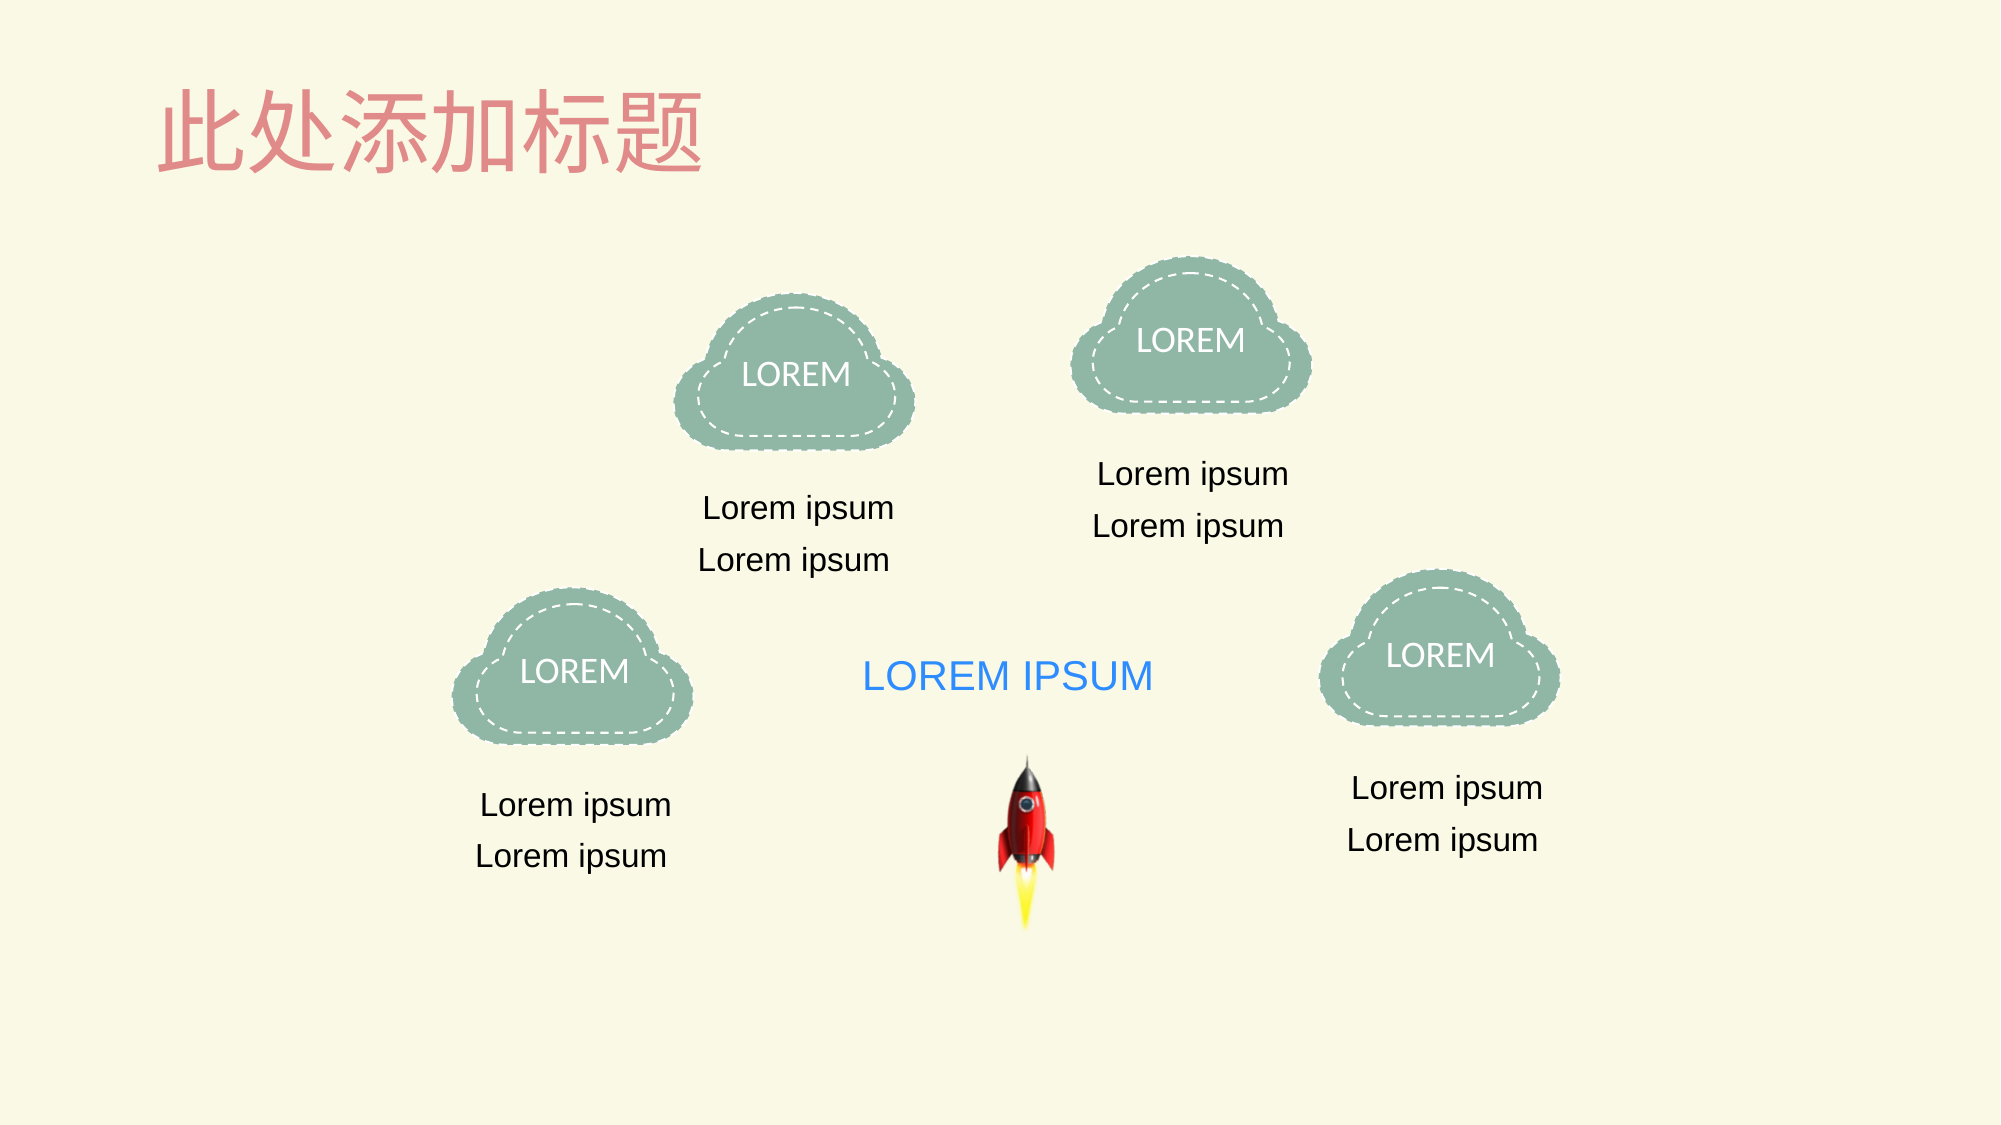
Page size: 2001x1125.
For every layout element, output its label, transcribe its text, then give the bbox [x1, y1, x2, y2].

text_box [1070, 256, 1313, 414]
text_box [451, 587, 694, 745]
picture [955, 754, 1094, 934]
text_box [1318, 568, 1561, 727]
text_box Lorem ipsum Lorem ipsum [1320, 747, 1575, 914]
text_box Lorem ipsum Lorem ipsum [1064, 432, 1322, 599]
text_box 此处添加标题 [140, 67, 1873, 192]
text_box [673, 292, 916, 451]
text_box LOREM IPSUM [694, 599, 1336, 733]
text_box Lorem ipsum Lorem ipsum [673, 466, 924, 599]
text_box Lorem ipsum Lorem ipsum [451, 763, 701, 931]
